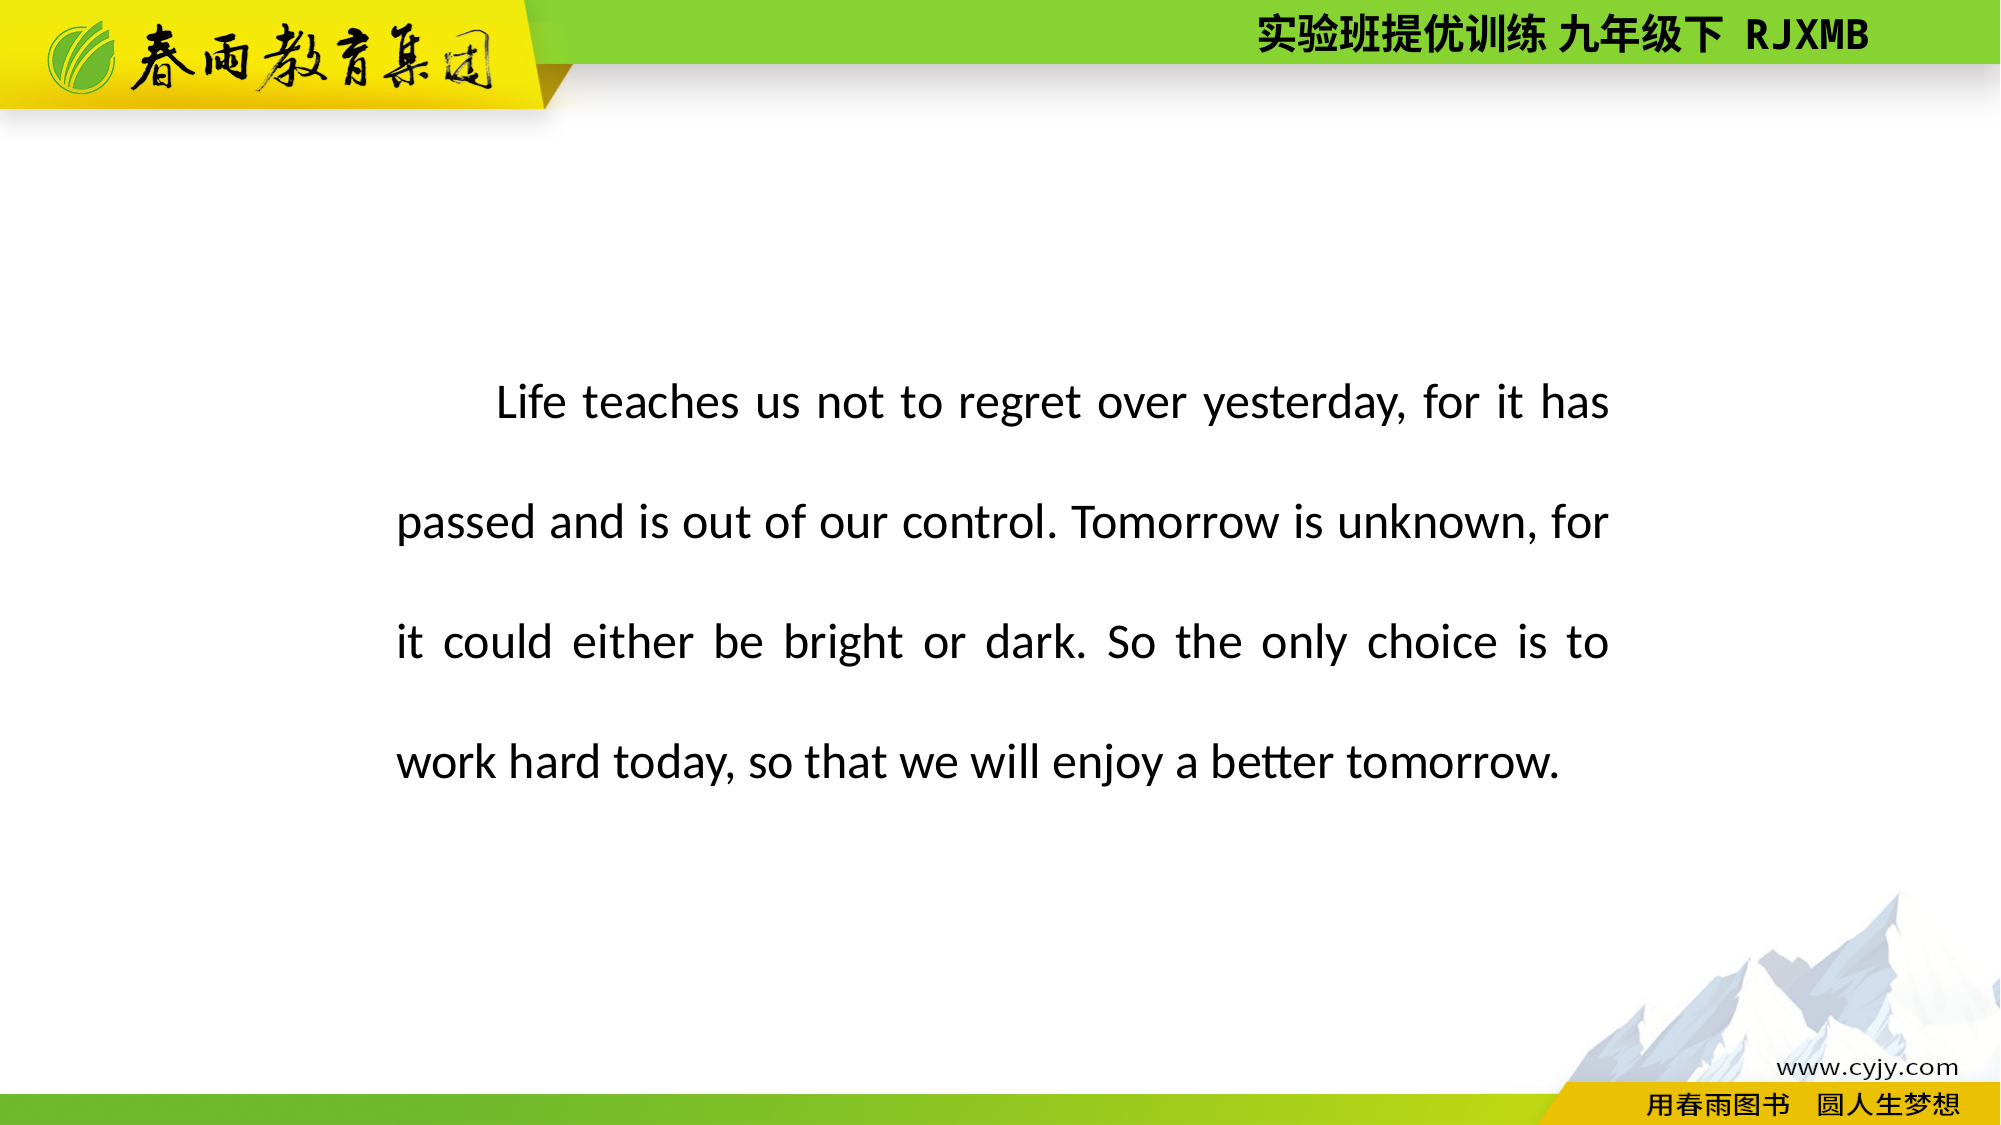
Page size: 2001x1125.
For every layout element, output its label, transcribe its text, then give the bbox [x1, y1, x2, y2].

picture [0, 0, 2001, 1125]
text_box Life teaches us not to regret over yesterday, for it has passed and is out of our control. Tomorrow is unknown, for it could either be bright or dark. So the only choice is to work hard today, so that we will enjoy a better tomorrow. [381, 301, 1626, 796]
